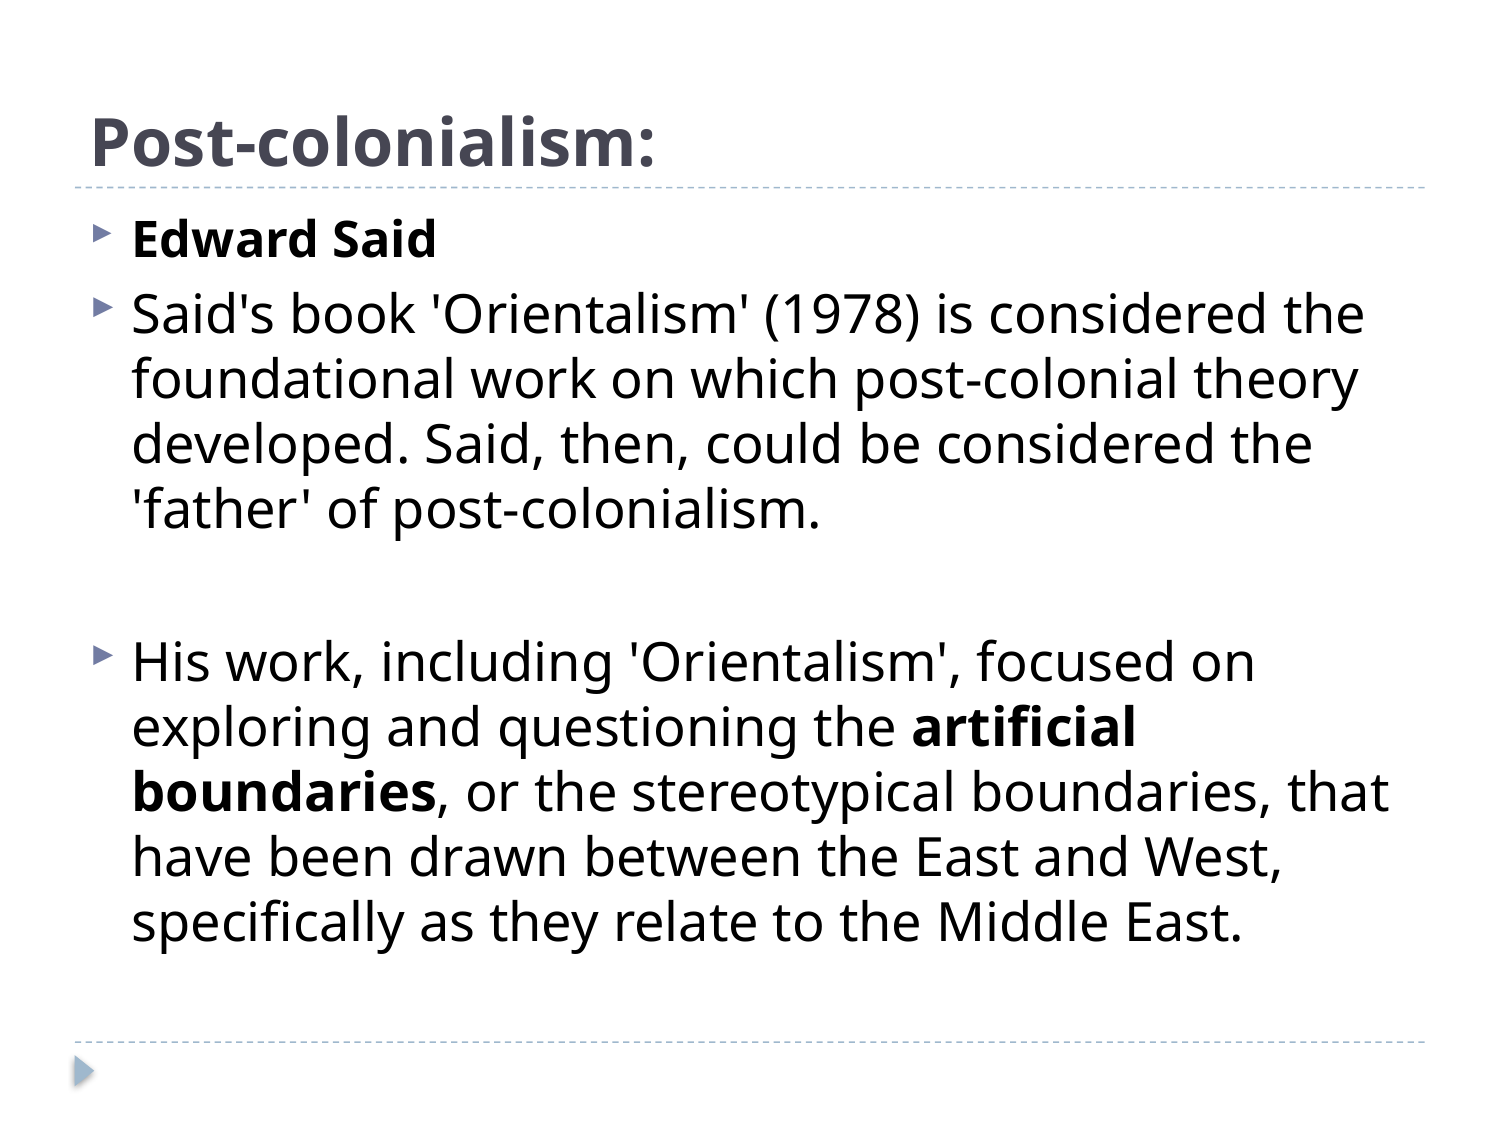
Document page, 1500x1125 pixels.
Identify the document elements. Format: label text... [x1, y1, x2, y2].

list Edward Said Said's book 'Orientalism' (1978) is considered the foundational work on which post-colonial theory developed. Said, then, could be considered the 'father' of post-colonialism. His work, including 'Orientalism', focused on exploring and questioning the artificial boundaries, or the stereotypical boundaries, that have been drawn between the East and West, specifically as they relate to the Middle East. [75, 200, 1425, 1010]
title Post-colonialism: [75, 24, 1425, 188]
